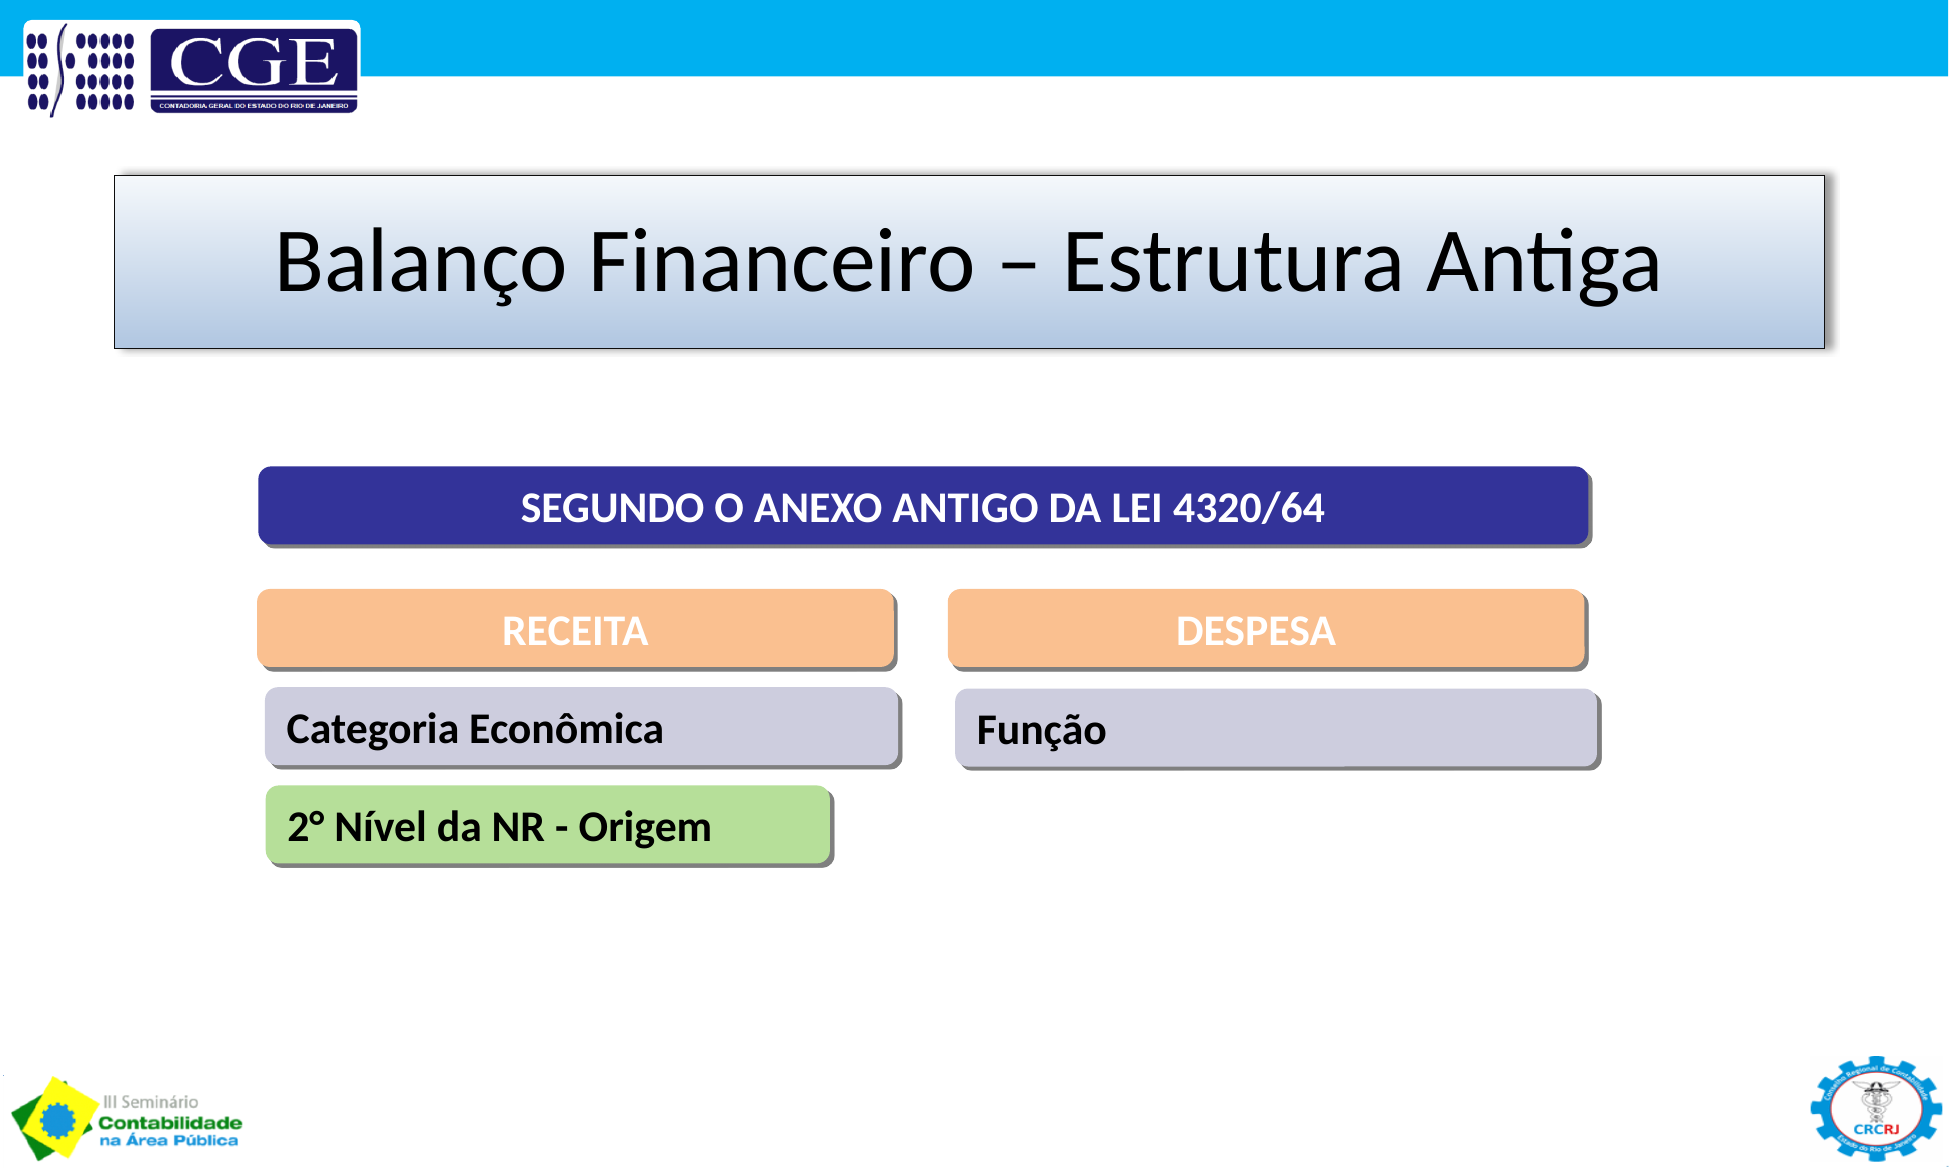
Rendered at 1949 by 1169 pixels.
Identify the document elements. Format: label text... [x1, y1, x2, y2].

text_box DESPESA [947, 588, 1585, 667]
picture [3, 1075, 254, 1168]
text_box RECEITA [257, 588, 894, 667]
text_box SEGUNDO O ANEXO ANTIGO DA LEI 4320/64 [258, 466, 1589, 545]
text_box 2° Nível da NR - Origem [265, 785, 830, 864]
picture [23, 20, 361, 118]
text_box Balanço Financeiro – Estrutura Antiga [114, 175, 1825, 349]
picture [1803, 1056, 1949, 1167]
text_box Categoria Econômica [264, 687, 899, 766]
text_box Função [955, 688, 1597, 767]
